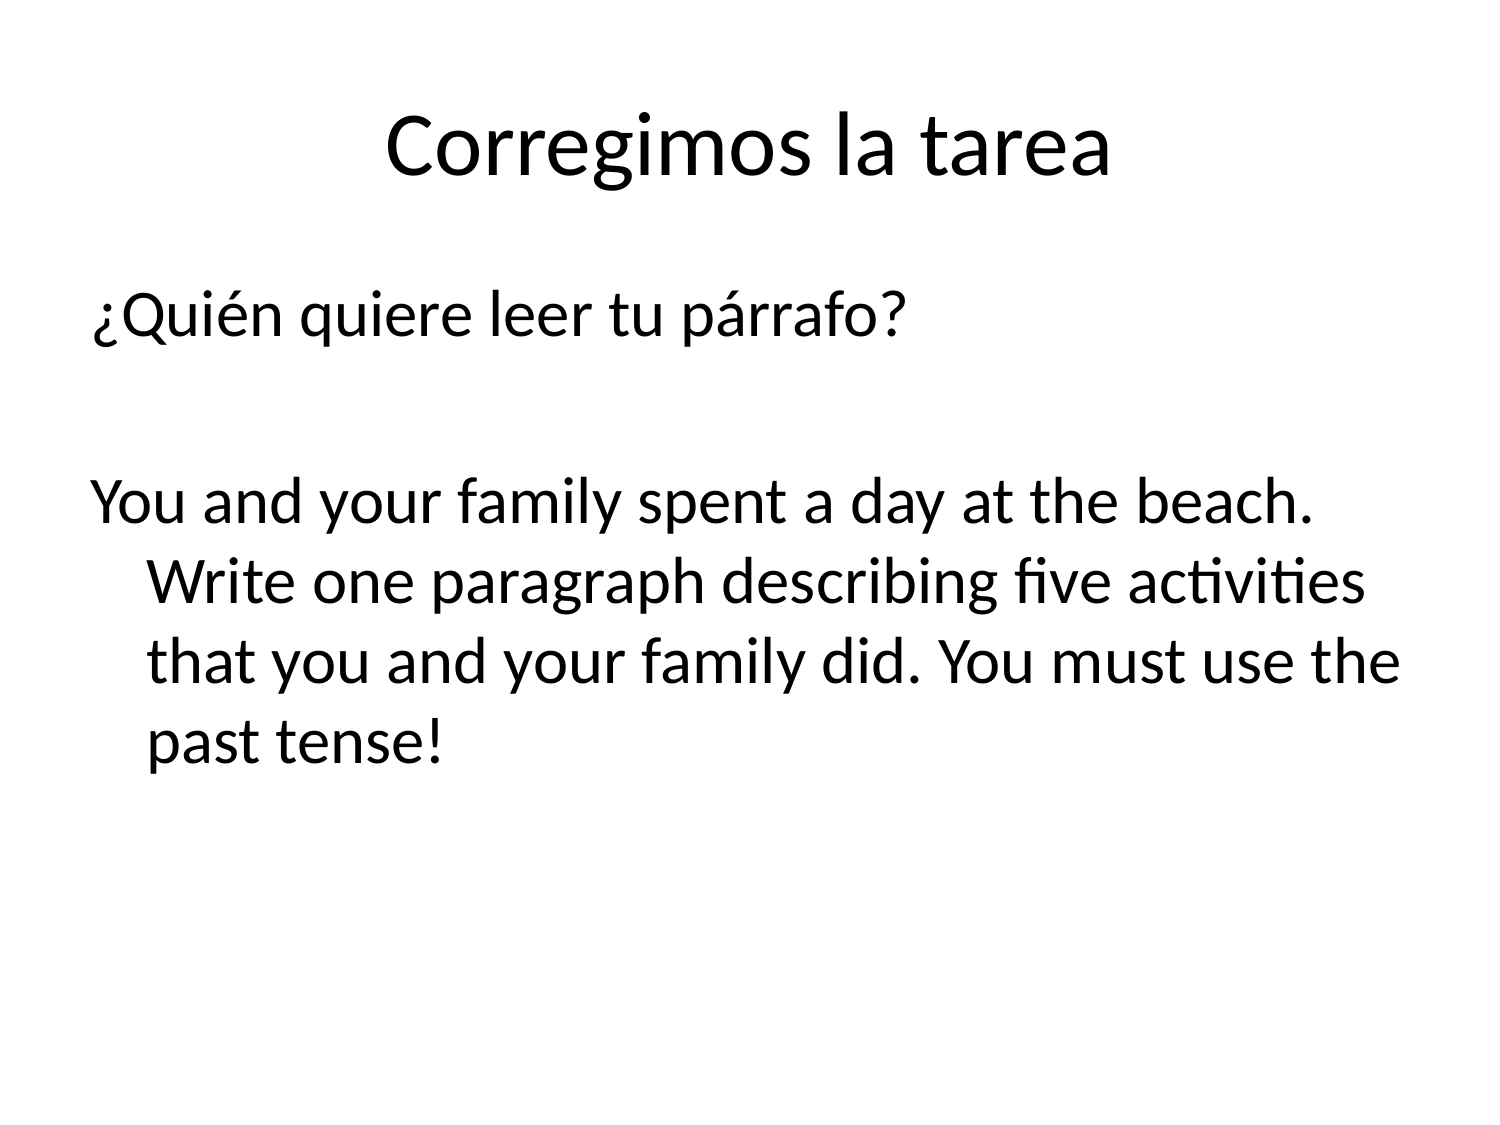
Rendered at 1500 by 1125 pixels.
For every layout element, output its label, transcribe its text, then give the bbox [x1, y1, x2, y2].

title Corregimos la tarea [75, 45, 1425, 233]
list ¿Quién quiere leer tu párrafo? You and your family spent a day at the beach. Write one paragraph describing five activities that you and your family did. You must use the past tense! [75, 262, 1425, 1005]
